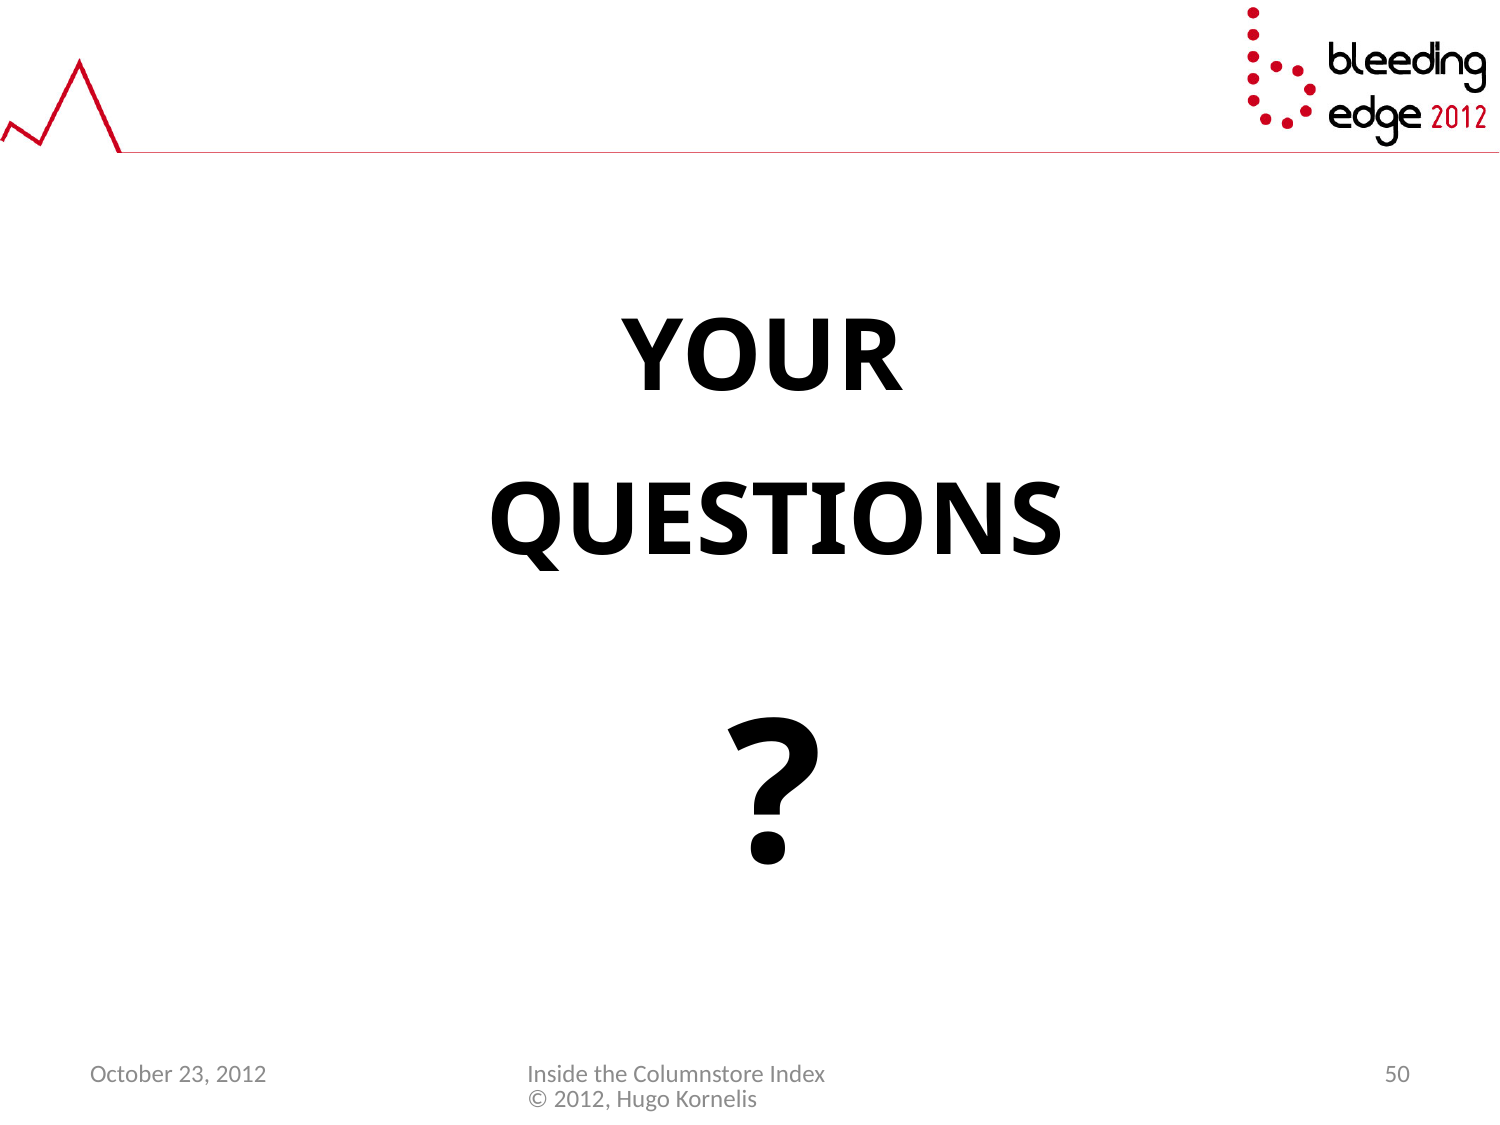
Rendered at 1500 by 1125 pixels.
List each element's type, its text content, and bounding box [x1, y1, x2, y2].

slide_number 50 [1074, 1042, 1425, 1103]
footer Inside the Columnstore Index © 2012, Hugo Kornelis [512, 1042, 988, 1103]
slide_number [75, 1042, 425, 1103]
list YOUR QUESTIONS ? [125, 258, 1425, 1048]
picture [0, 1, 1500, 153]
